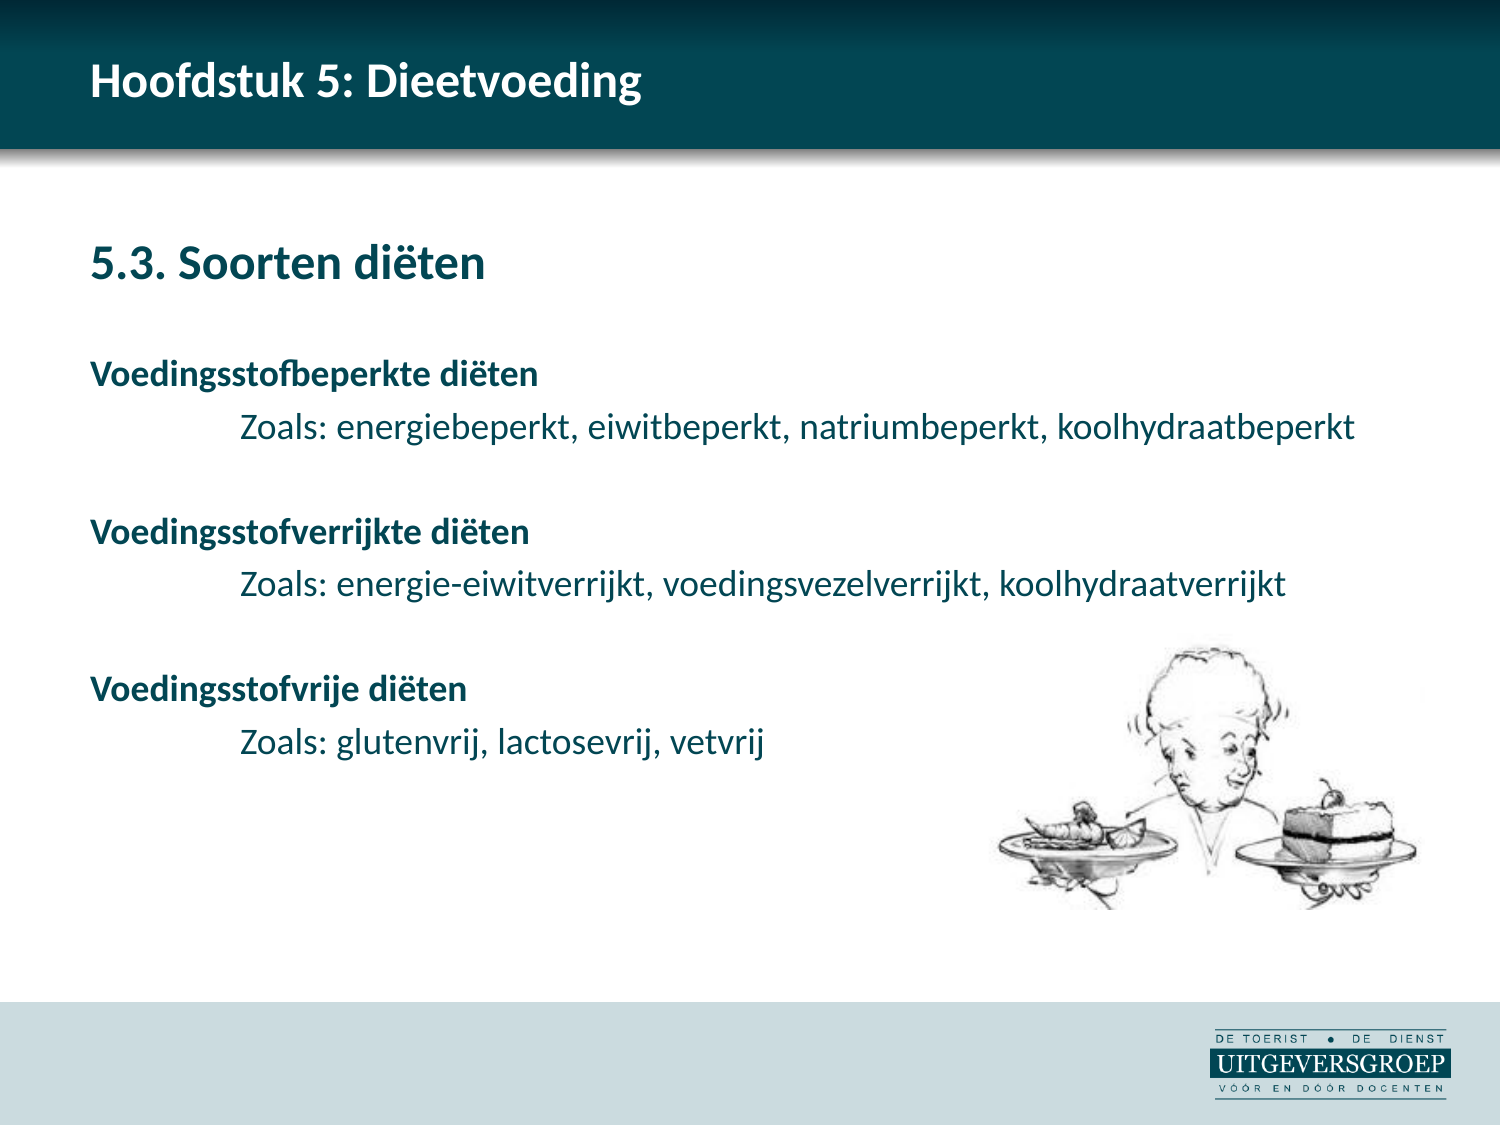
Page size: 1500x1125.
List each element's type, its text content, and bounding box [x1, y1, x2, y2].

list 5.3. Soorten diëten Voedingsstofbeperkte diëten Zoals: energiebeperkt, eiwitbeperkt, natriumbeperkt, koolhydraatbeperkt Voedingsstofverrijkte diëten Zoals: energie-eiwitverrijkt, voedingsvezelverrijkt, koolhydraatverrijkt Voedingsstofvrije diëten Zoals: glutenvrij, lactosevrij, vetvrij [75, 221, 1425, 965]
title Hoofdstuk 5: Dieetvoeding [75, 0, 1425, 172]
picture [975, 621, 1426, 911]
picture [1210, 1021, 1451, 1106]
